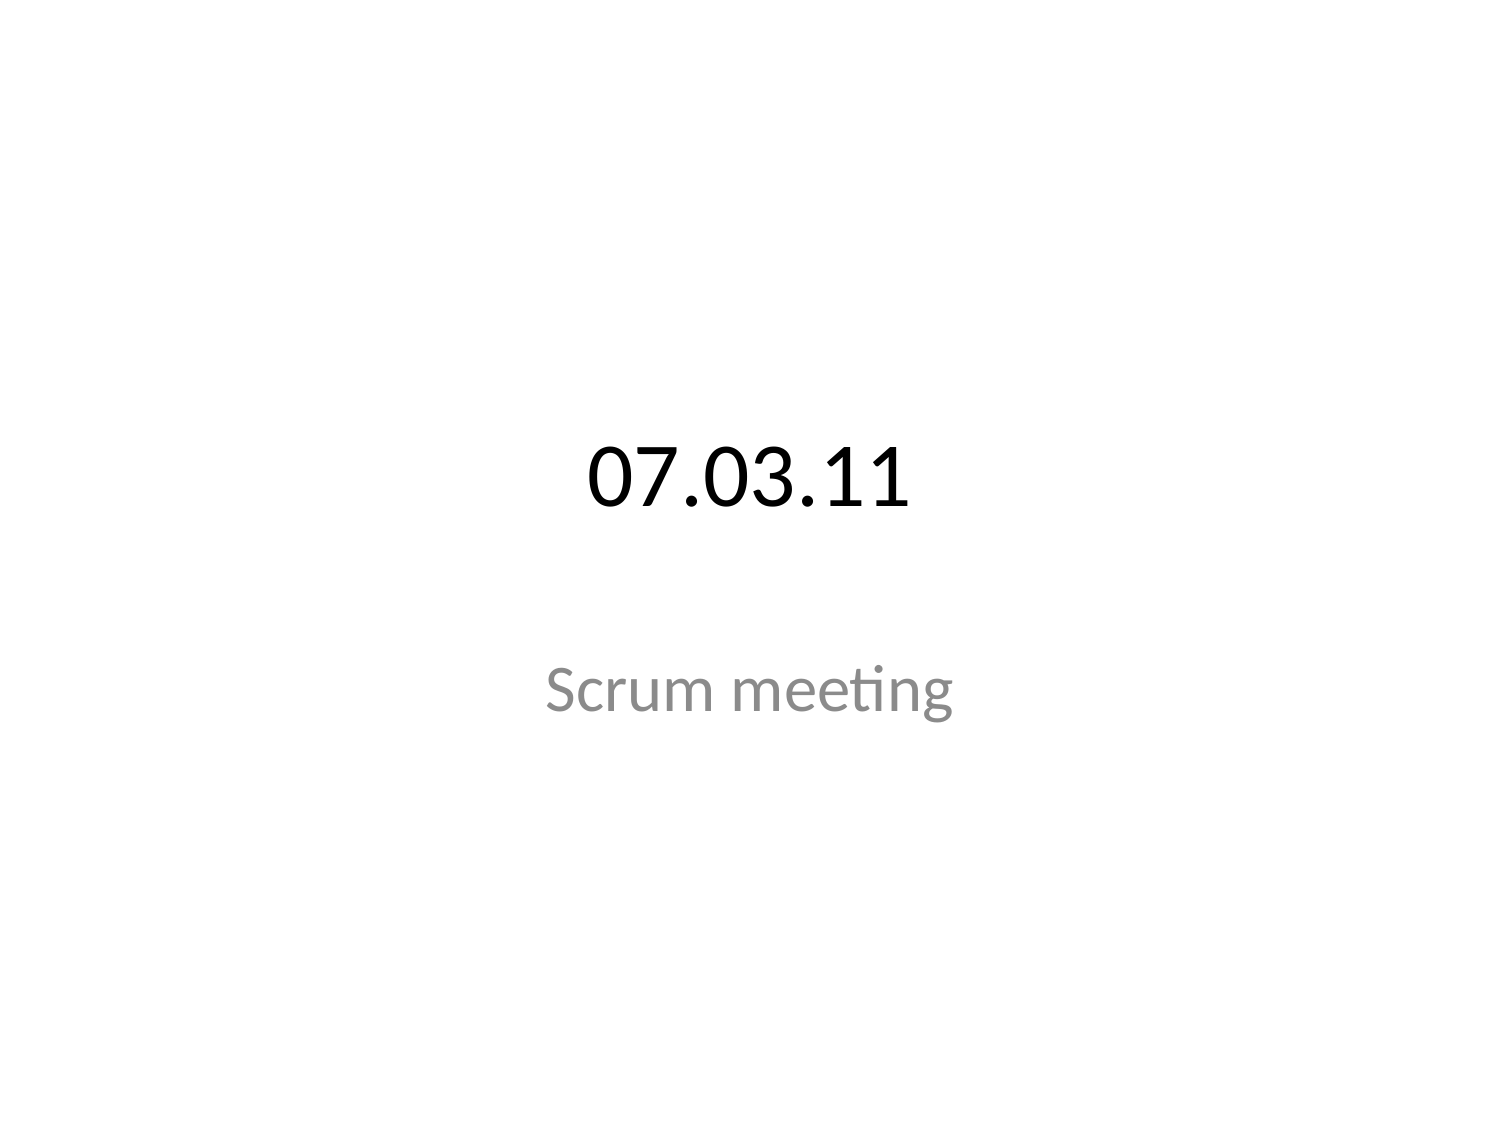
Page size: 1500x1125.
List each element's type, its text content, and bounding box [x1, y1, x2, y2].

subtitle Scrum meeting [225, 637, 1275, 925]
title 07.03.11 [112, 349, 1388, 591]
